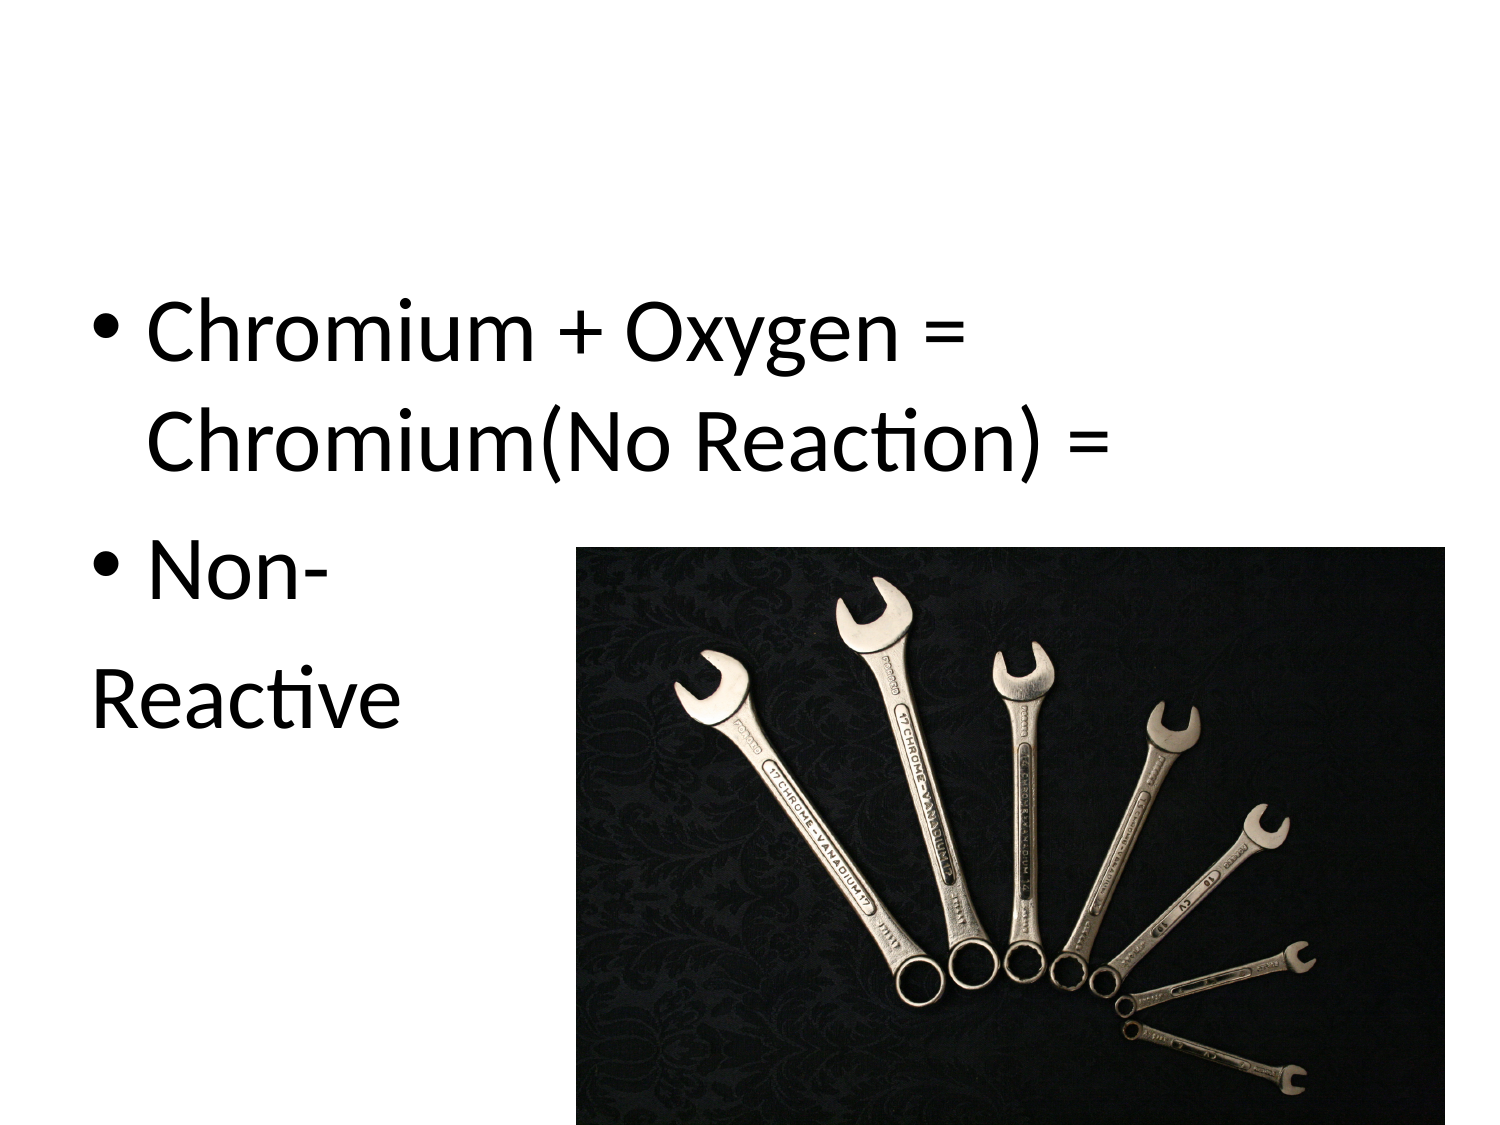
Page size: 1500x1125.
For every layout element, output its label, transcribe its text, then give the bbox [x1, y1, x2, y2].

list Chromium + Oxygen = Chromium(No Reaction) = Non- Reactive [75, 262, 1425, 1005]
picture [575, 546, 1445, 1125]
